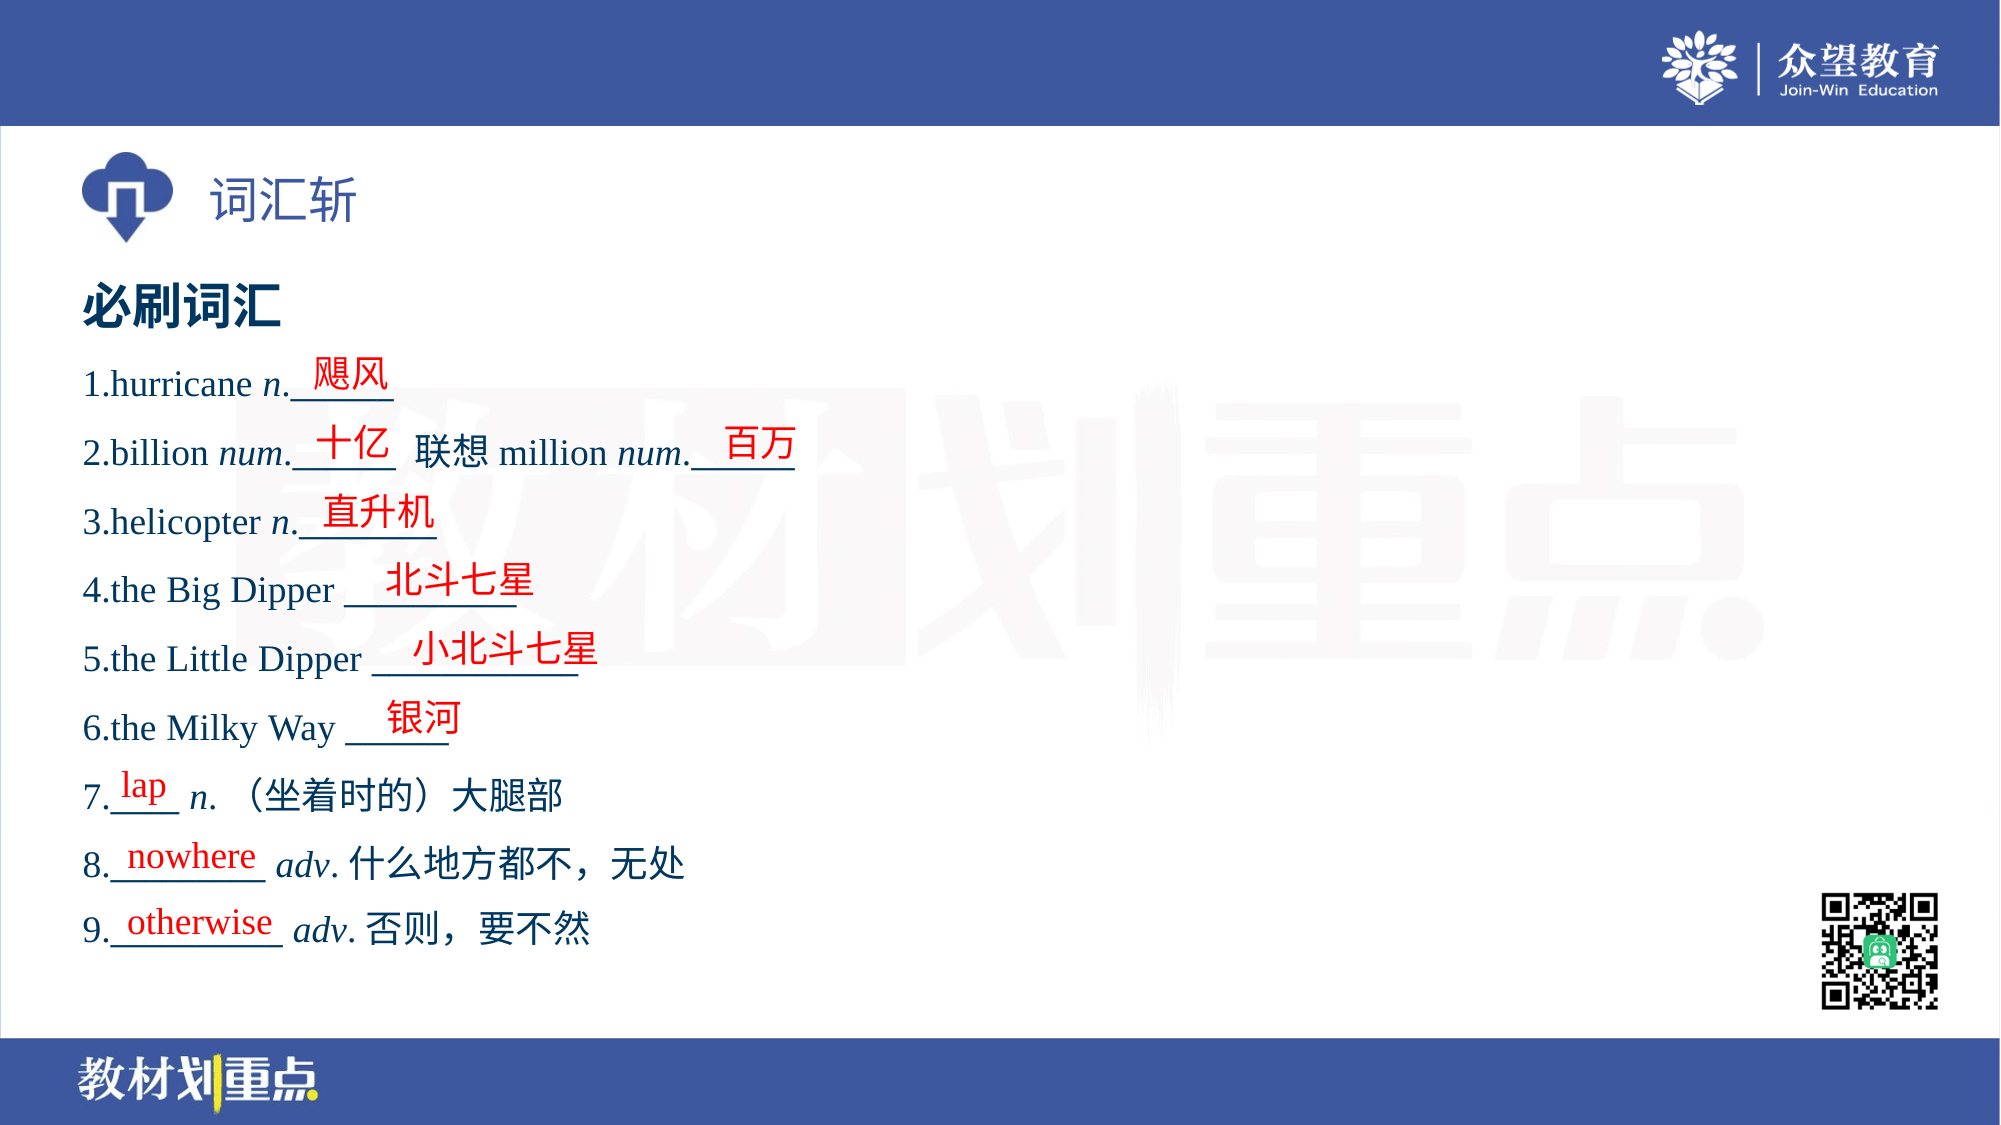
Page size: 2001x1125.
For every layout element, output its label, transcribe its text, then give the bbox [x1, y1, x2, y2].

text_box 百万 [709, 399, 812, 458]
text_box nowhere [113, 811, 271, 870]
text_box 必刷词汇 [82, 247, 1817, 335]
text_box 北斗七星 [371, 536, 550, 595]
text_box otherwise [113, 877, 287, 936]
text_box 十亿 [302, 399, 405, 458]
text_box 直升机 [308, 467, 449, 527]
text_box 飓风 [300, 330, 403, 389]
text_box lap [107, 740, 181, 799]
text_box 小北斗七星 [398, 605, 614, 664]
text_box 1.hurricane n.______ 2.billion num.______ 联想million num.______ 3.helicopter n.________ 4.the Big Dipper __________ 5.the Little Dipper ____________ 6.the Milky Way ______ 7.____ n.（坐着时的）大腿部 8._________ adv.什么地方都不，无处 9.__________ adv.否则，要不然 [82, 335, 1817, 944]
picture [0, 0, 2000, 1125]
text_box 银河 [373, 674, 476, 733]
